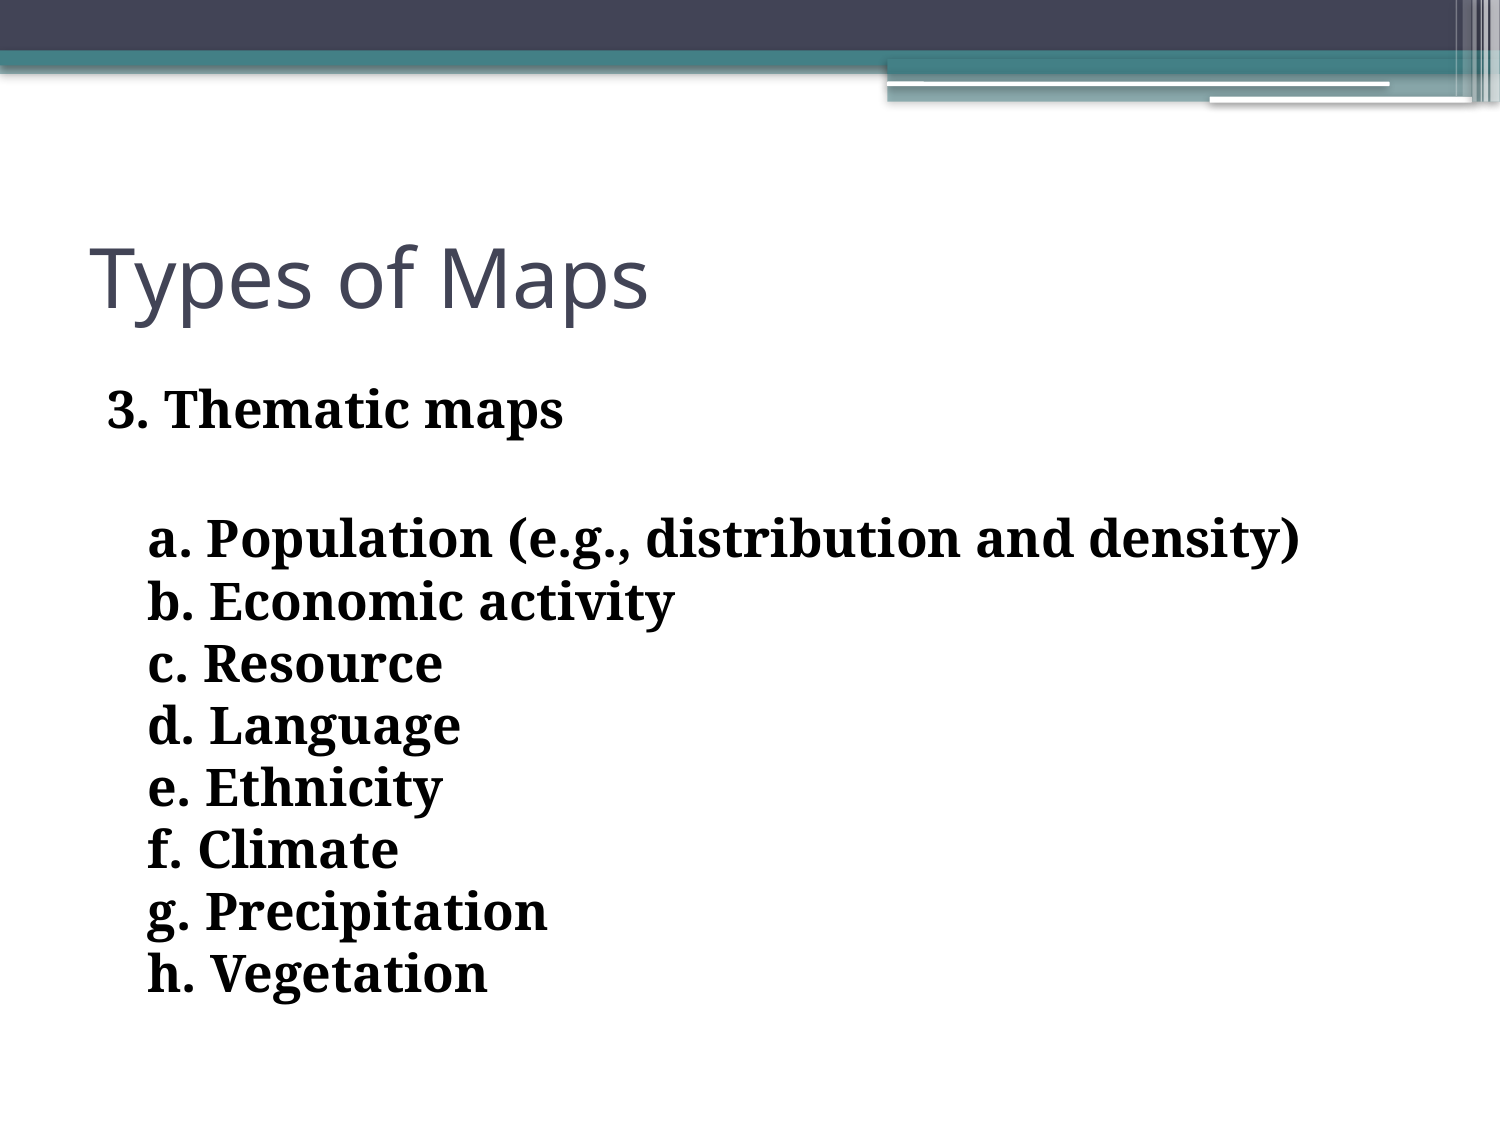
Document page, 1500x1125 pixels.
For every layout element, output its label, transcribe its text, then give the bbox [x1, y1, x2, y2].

title Types of Maps [75, 187, 1425, 363]
list 3. Thematic maps a. Population (e.g., distribution and density) b. Economic activity c. Resource d. Language e. Ethnicity f. Climate g. Precipitation h. Vegetation [75, 368, 1425, 1079]
